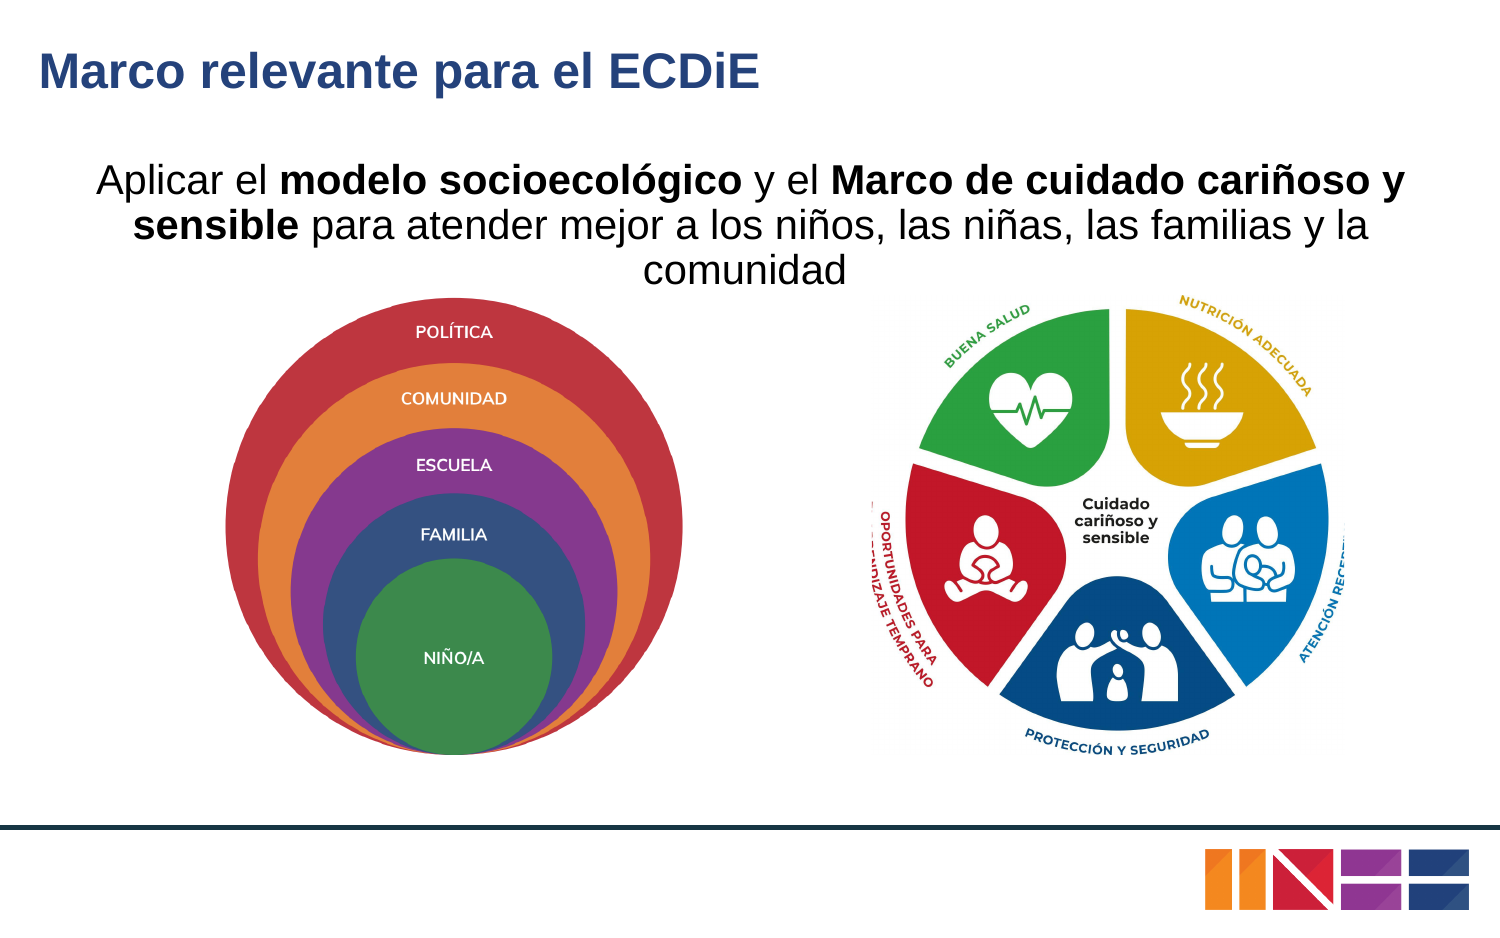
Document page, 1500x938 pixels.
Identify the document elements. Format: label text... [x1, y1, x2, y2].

list Aplicar el modelo socioecológico y el Marco de cuidado cariñoso y sensible para atender mejor a los niños, las niñas, las familias y la comunidad [23, 143, 1479, 779]
title Marco relevante para el ECDiE [23, 23, 1468, 121]
picture [871, 294, 1345, 755]
picture [222, 294, 684, 755]
picture [1205, 849, 1469, 910]
